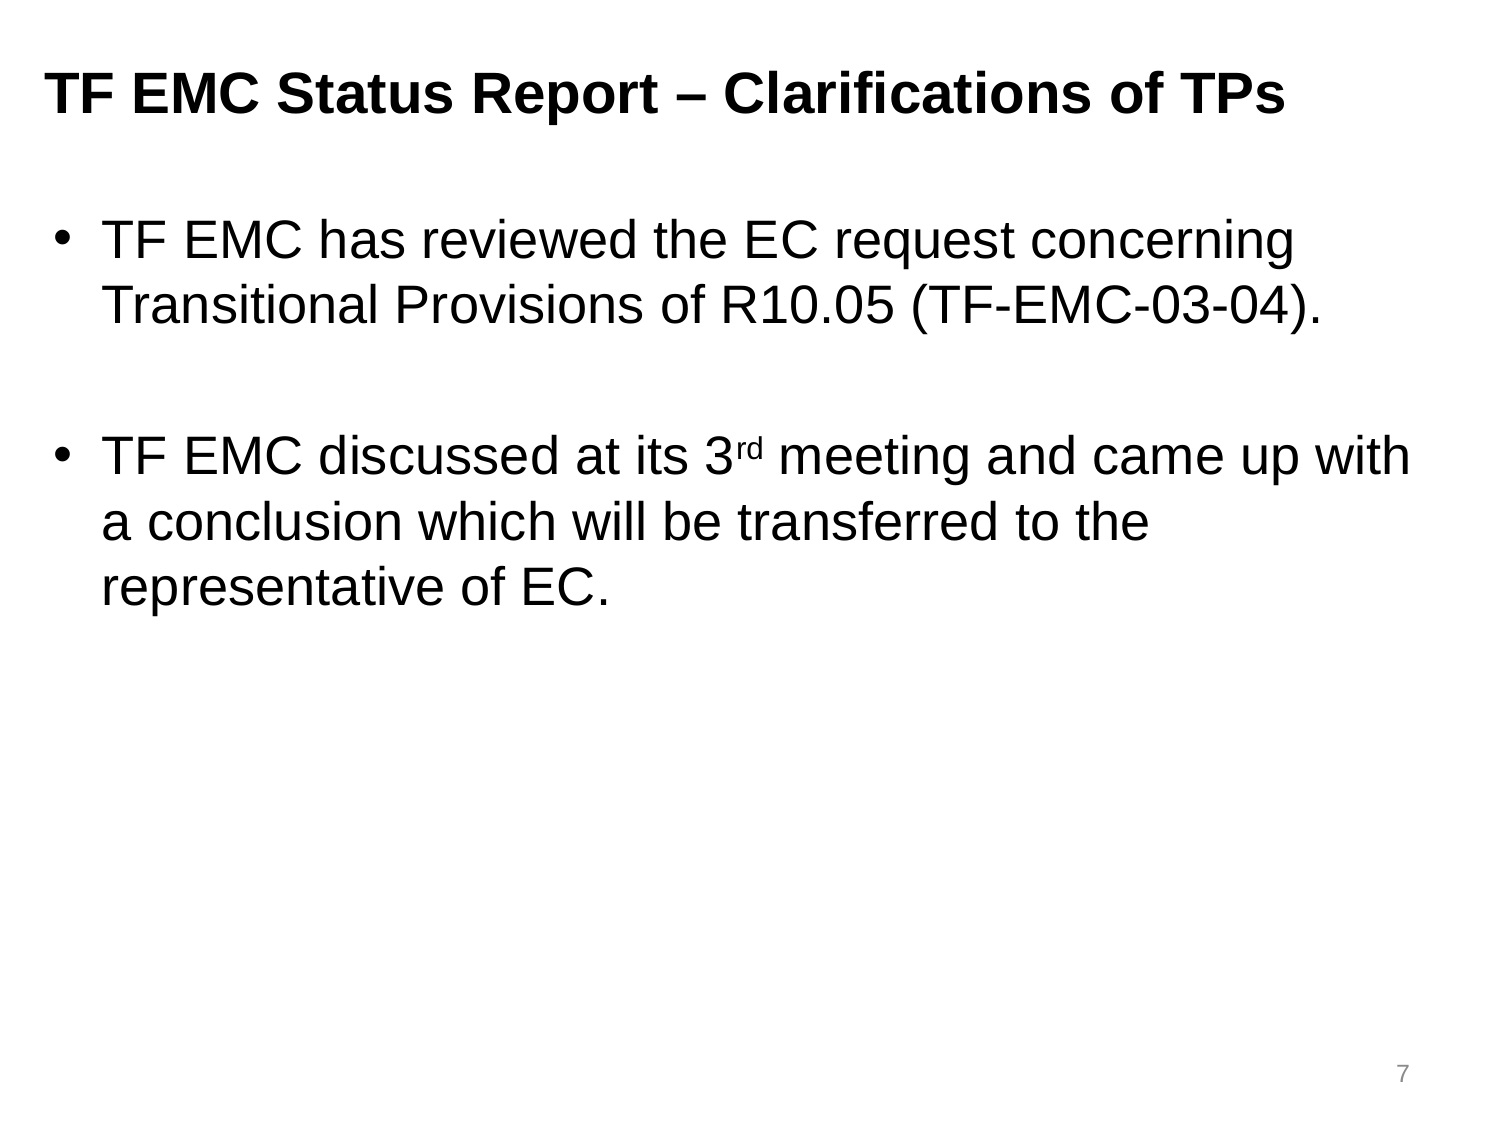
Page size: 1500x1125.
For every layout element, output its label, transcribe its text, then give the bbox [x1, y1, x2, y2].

text_box TF EMC has reviewed the EC request concerning Transitional Provisions of R10.05 (TF-EMC-03-04). TF EMC discussed at its 3rd meeting and came up with a conclusion which will be transferred to the representative of EC. [39, 160, 1461, 976]
text_box TF EMC Status Report – Clarifications of TPs [29, 7, 1447, 173]
slide_number 7 [1074, 1042, 1425, 1103]
